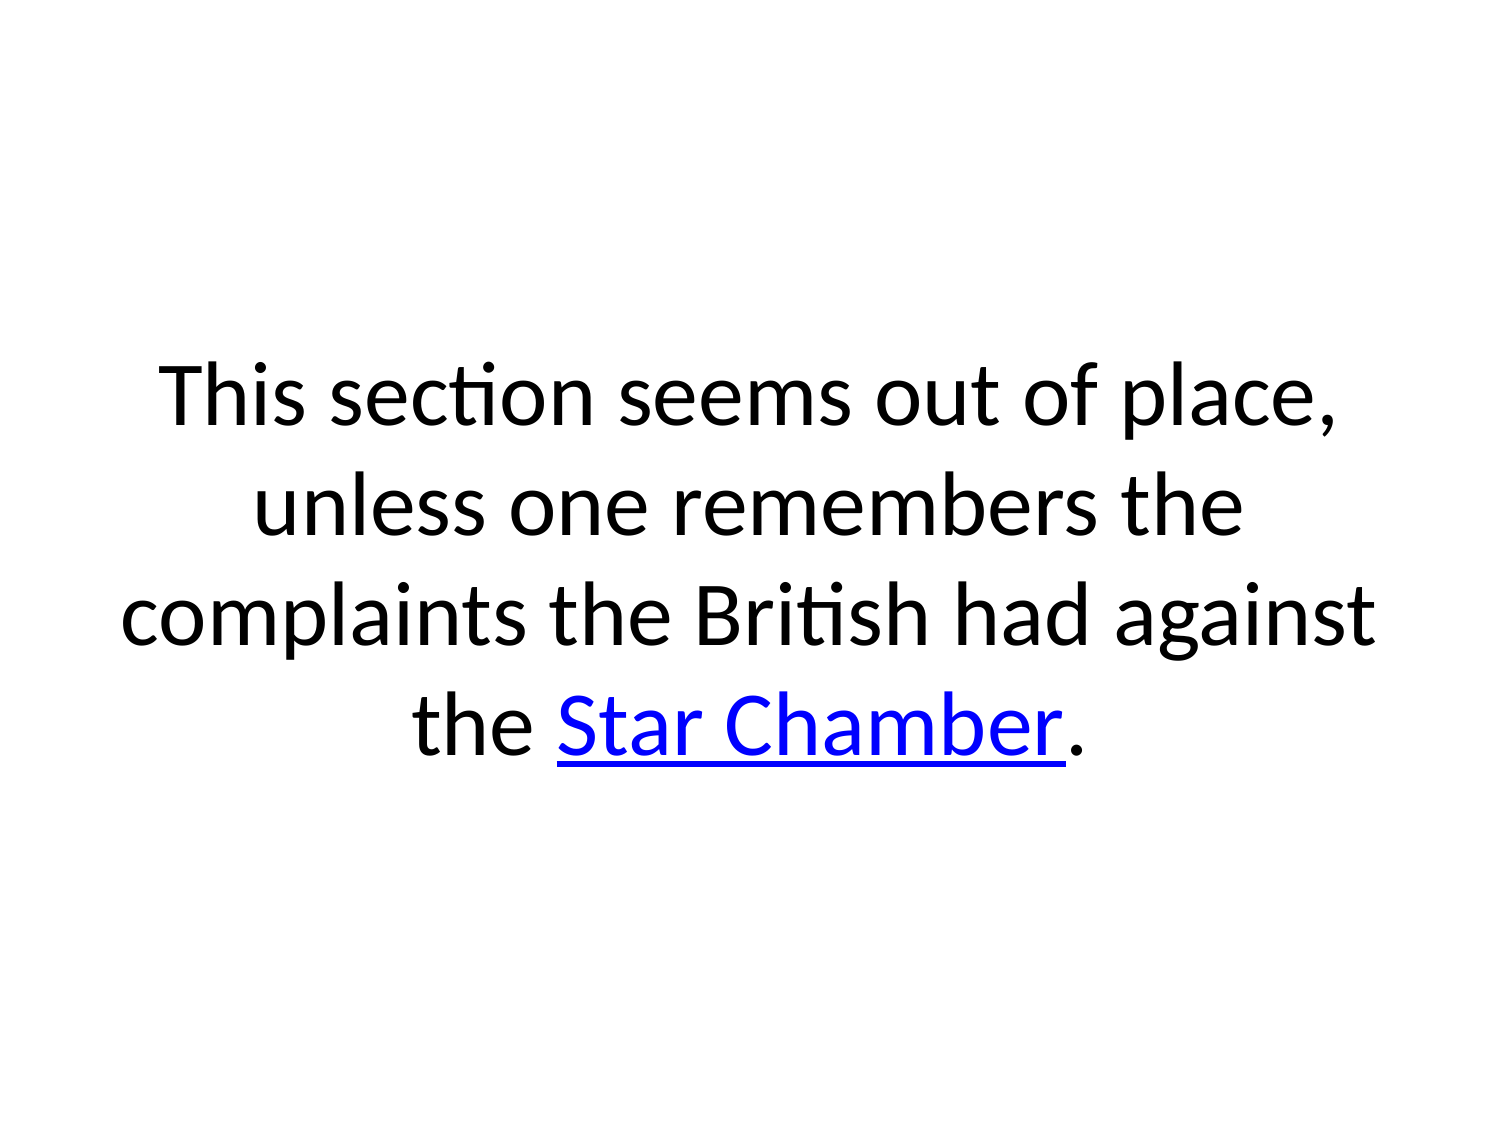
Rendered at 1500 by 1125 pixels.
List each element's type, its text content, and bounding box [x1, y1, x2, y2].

title This section seems out of place, unless one remembers the complaints the British had against the Star Chamber. [74, 44, 1426, 1063]
